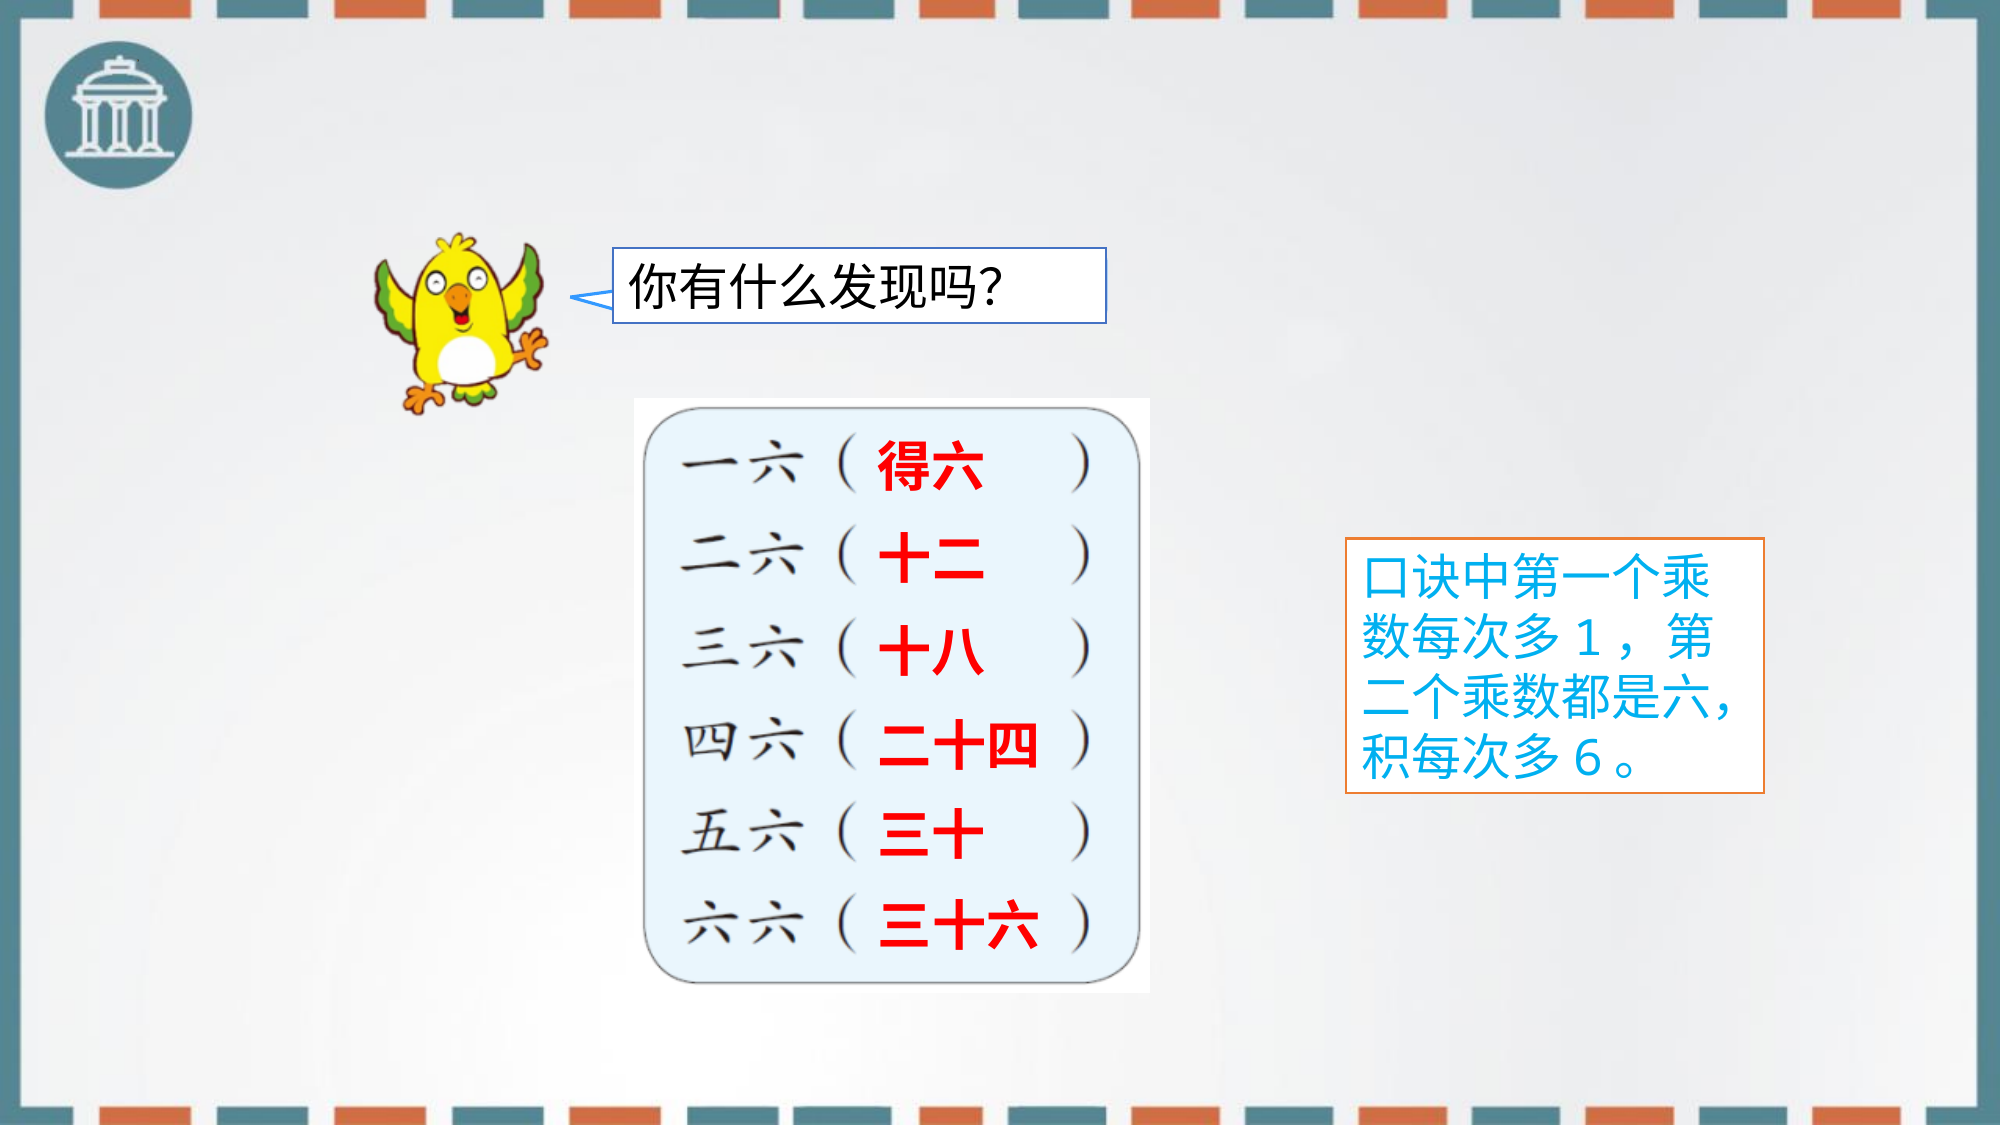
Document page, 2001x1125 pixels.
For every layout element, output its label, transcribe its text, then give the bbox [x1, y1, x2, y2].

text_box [863, 425, 1143, 965]
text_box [350, 222, 1106, 433]
picture [0, 0, 2000, 1125]
text_box 口诀中第一个乘数每次多1，第二个乘数都是六，积每次多6。 [1345, 537, 1765, 794]
